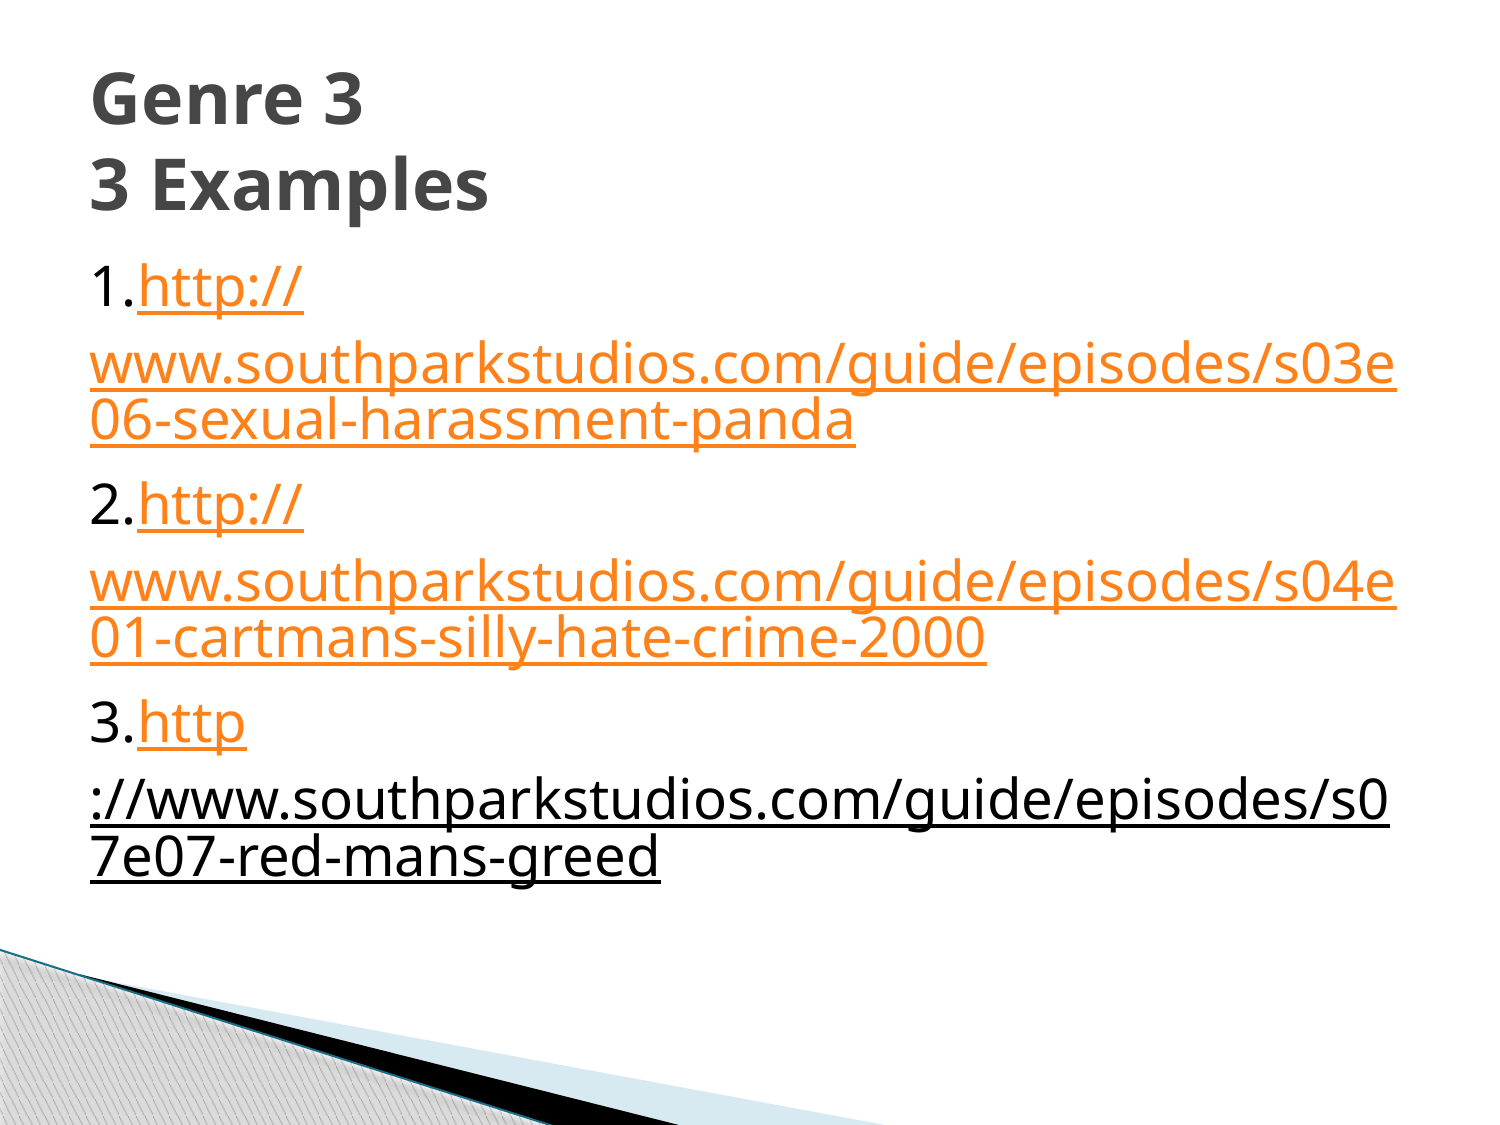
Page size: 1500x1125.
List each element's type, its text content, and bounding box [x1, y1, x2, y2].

title Genre 3 3 Examples [75, 45, 1425, 233]
list 1.http://www.southparkstudios.com/guide/episodes/s03e06-sexual-harassment-panda 2.http://www.southparkstudios.com/guide/episodes/s04e01-cartmans-silly-hate-crime-2000 3.http://www.southparkstudios.com/guide/episodes/s07e07-red-mans-greed [75, 243, 1425, 986]
